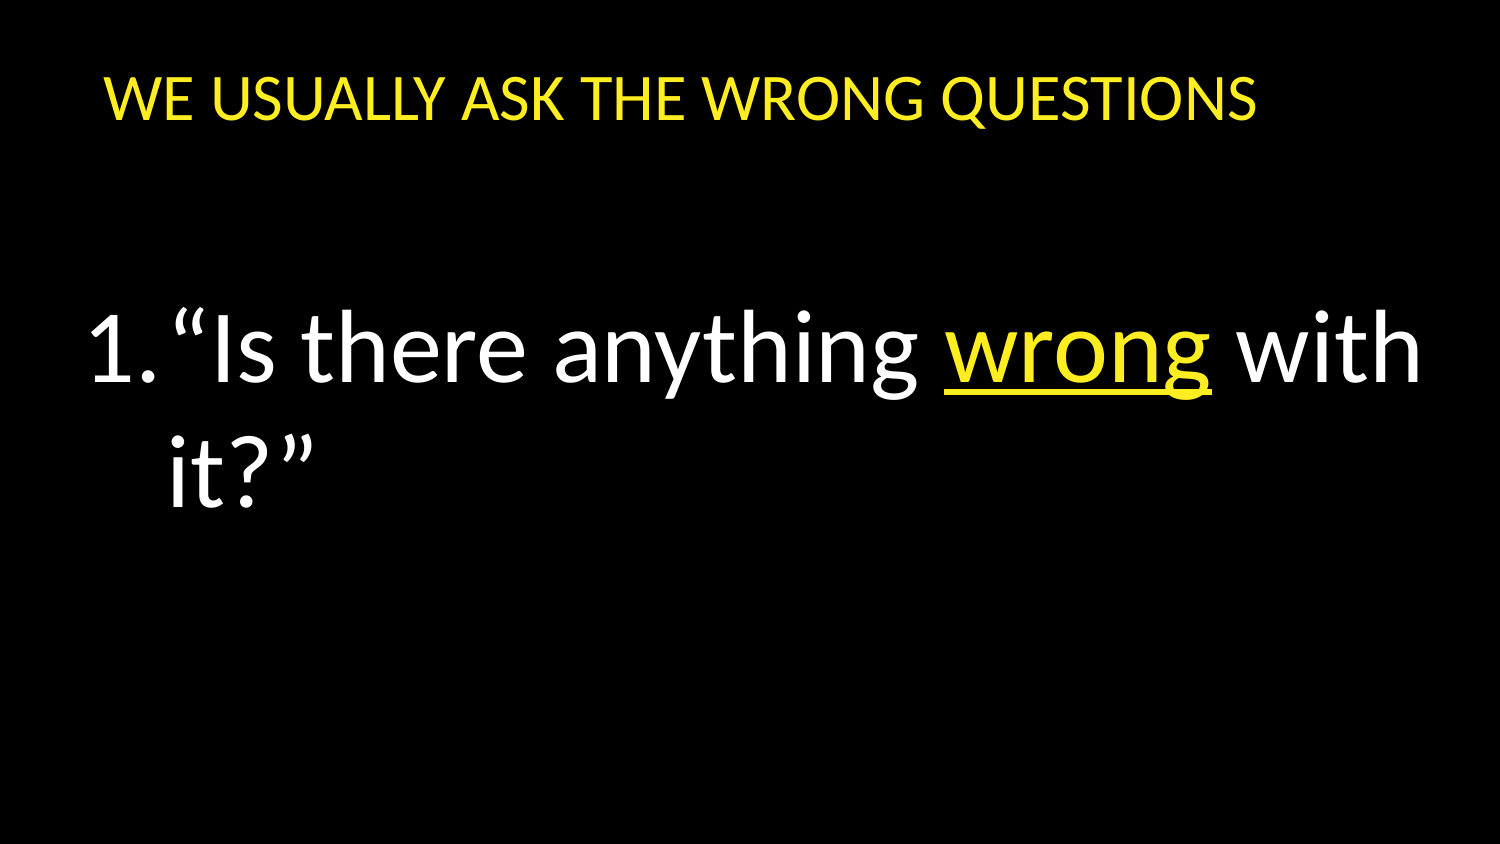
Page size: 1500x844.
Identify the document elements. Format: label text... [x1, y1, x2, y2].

text_box “Is there anything wrong with it?” [67, 270, 1467, 536]
text_box WE USUALLY ASK THE WRONG QUESTIONS [88, 46, 1320, 141]
